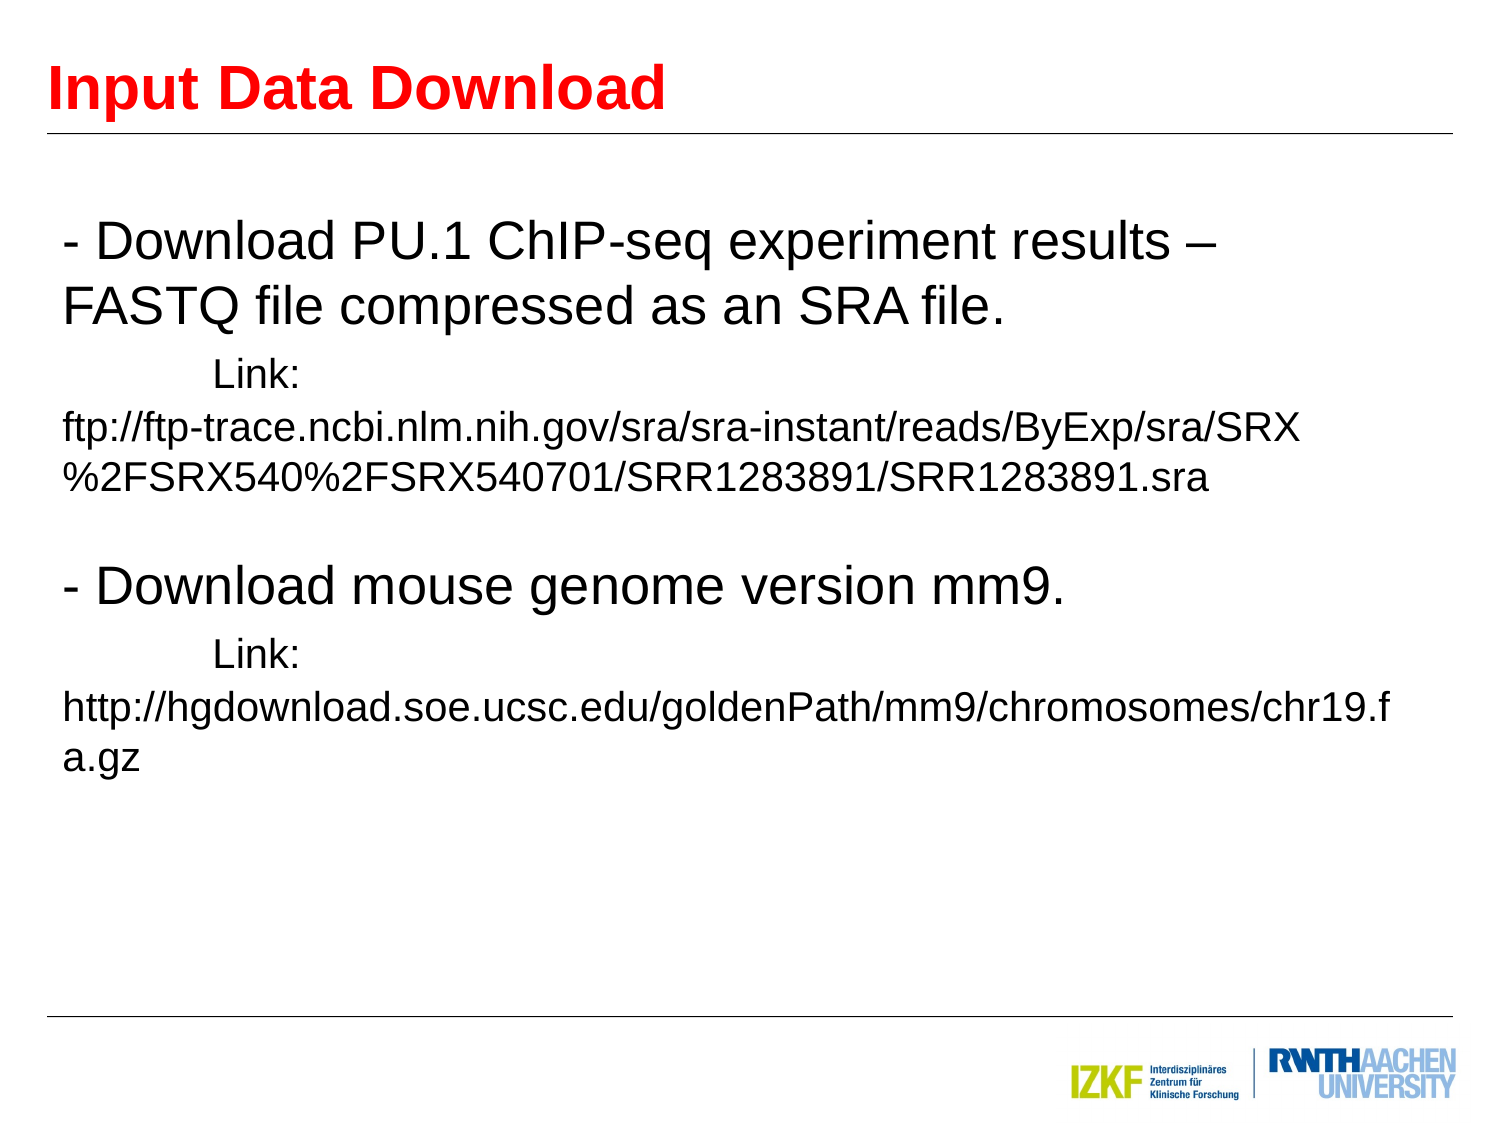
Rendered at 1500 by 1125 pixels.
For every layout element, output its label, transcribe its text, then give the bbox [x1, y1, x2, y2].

text_box Input Data Download [47, 0, 1453, 122]
picture [1056, 1023, 1471, 1123]
text_box - Download PU.1 ChIP-seq experiment results – FASTQ file compressed as an SRA file. Link: ftp://ftp-trace.ncbi.nlm.nih.gov/sra/sra-instant/reads/ByExp/sra/SRX%2FSRX540%2FSRX540701/SRR1283891/SRR1283891.sra - Download mouse genome version mm9. Link: http://hgdownload.soe.ucsc.edu/goldenPath/mm9/chromosomes/chr19.fa.gz [62, 114, 1410, 921]
